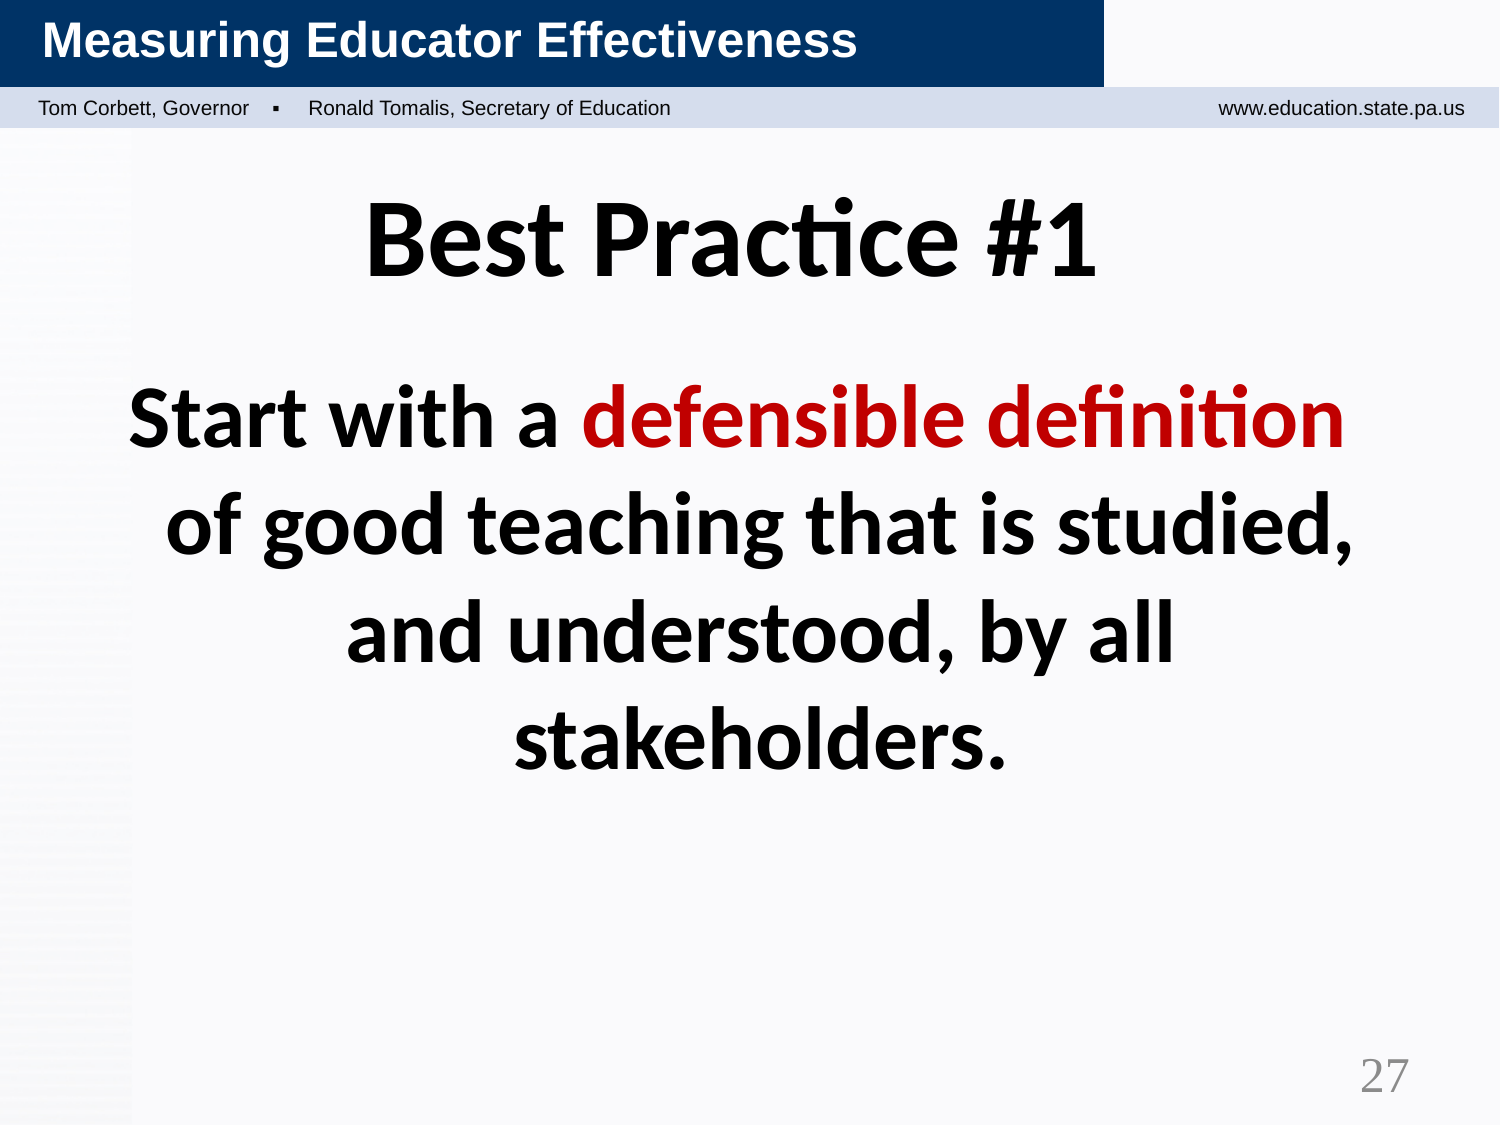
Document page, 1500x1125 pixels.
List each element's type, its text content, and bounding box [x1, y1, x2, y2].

list Start with a defensible definition of good teaching that is studied, and understood, by all stakeholders. [75, 350, 1388, 975]
slide_number 27 [1074, 1042, 1425, 1103]
title Best Practice #1 [94, 137, 1370, 325]
picture [0, 0, 1500, 1125]
